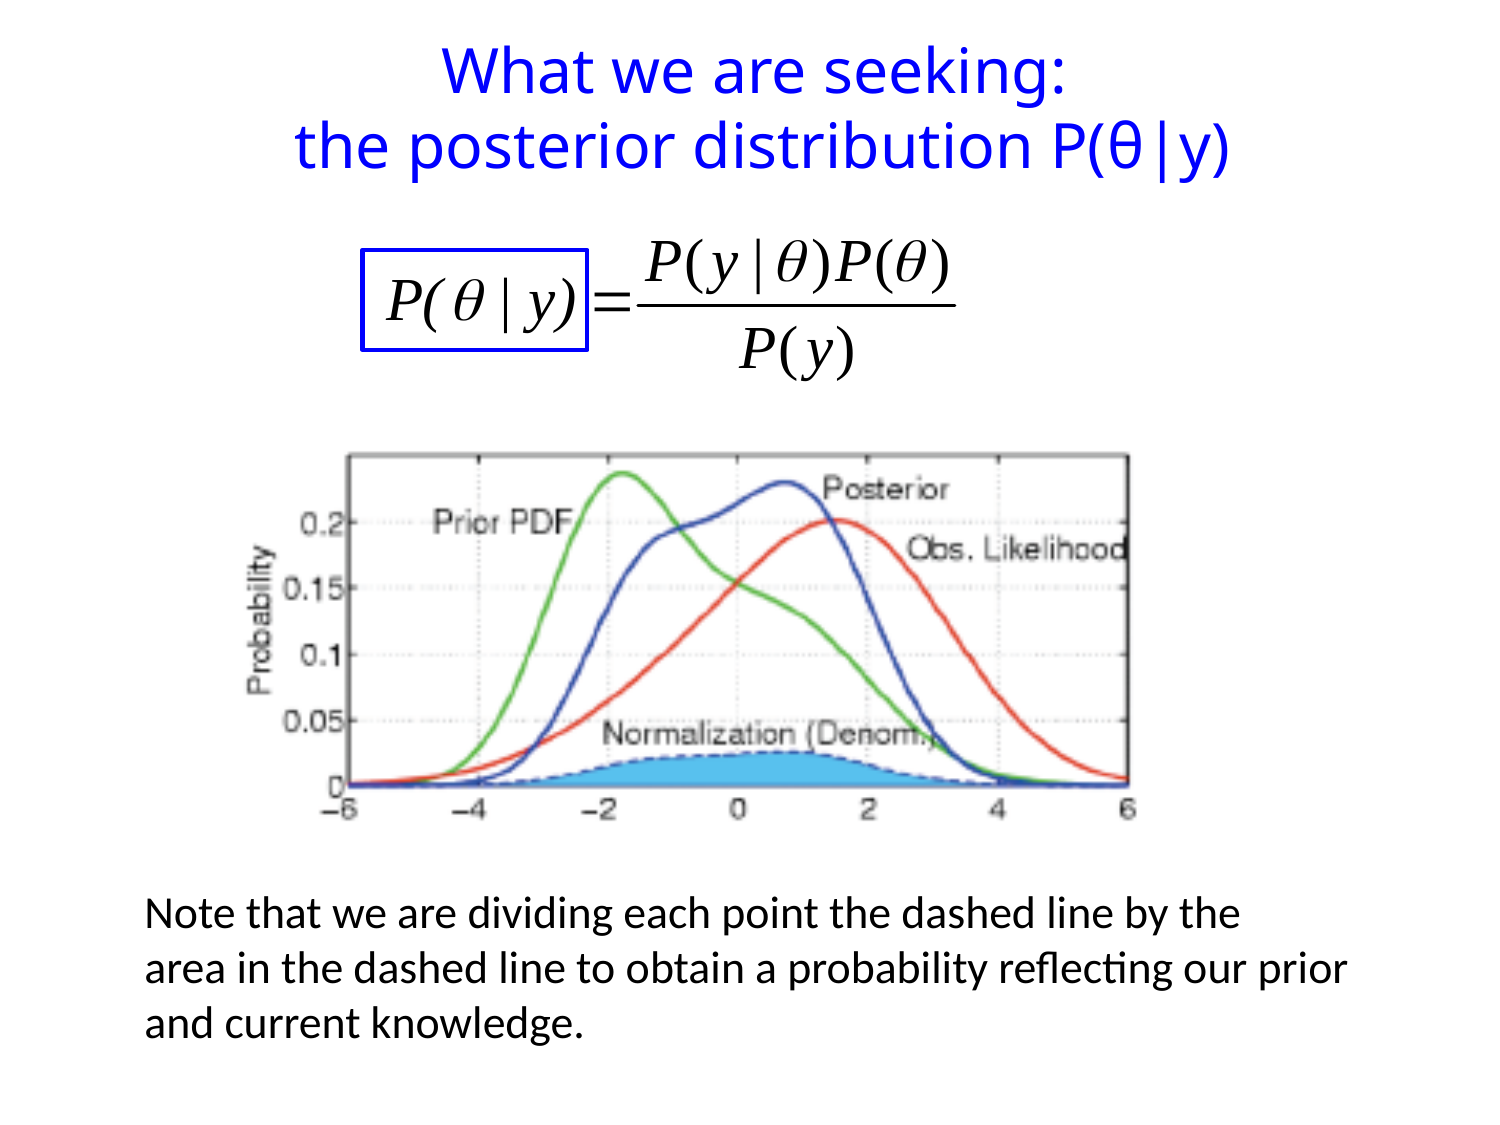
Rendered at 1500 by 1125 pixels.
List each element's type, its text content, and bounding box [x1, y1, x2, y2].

text_box [360, 248, 367, 352]
title What we are seeking: the posterior distribution P(θ|y) [50, 12, 1475, 200]
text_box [372, 216, 972, 401]
text_box Note that we are dividing each point the dashed line by the area in the dashed line to obtain a probability reflecting our prior and current knowledge. [129, 875, 1365, 1055]
picture [179, 387, 1201, 926]
